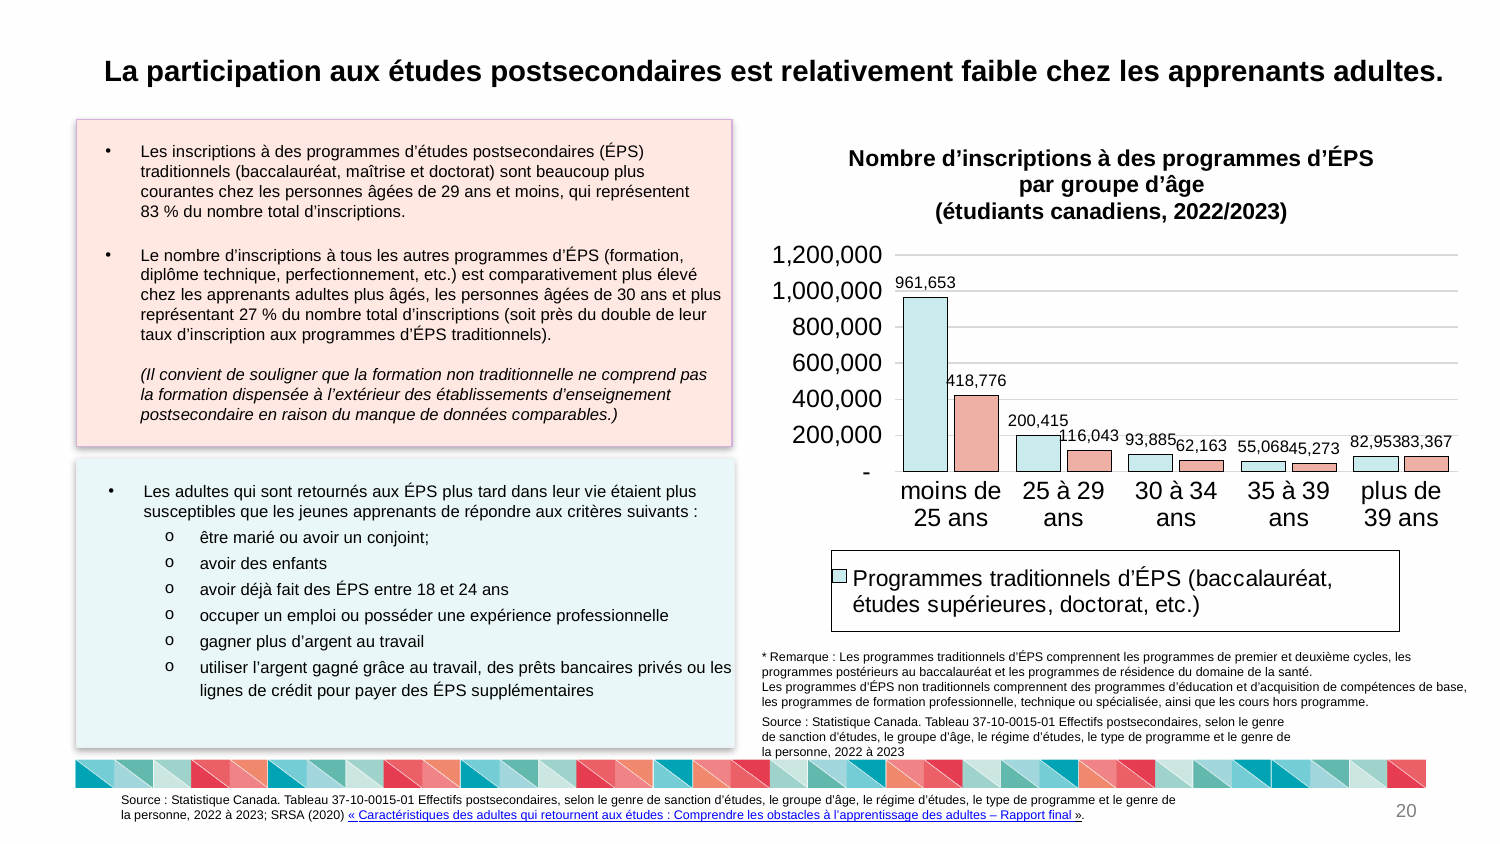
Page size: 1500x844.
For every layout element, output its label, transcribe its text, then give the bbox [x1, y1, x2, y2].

text_box Source : Statistique Canada. Tableau 37-10-0015-01 Effectifs postsecondaires, selon le genre de sanction d’études, le groupe d’âge, le régime d’études, le type de programme et le genre de la personne, 2022 à 2023; SRSA (2020) « Caractéristiques des adultes qui retournent aux études : Comprendre les obstacles à l’apprentissage des adultes – Rapport final ». [109, 786, 1198, 844]
text_box Les inscriptions à des programmes d’études postsecondaires (ÉPS) traditionnels (baccalauréat, maîtrise et doctorat) sont beaucoup plus courantes chez les personnes âgées de 29 ans et moins, qui représentent 83 % du nombre total d’inscriptions. Le nombre d’inscriptions à tous les autres programmes d’ÉPS (formation, diplôme technique, perfectionnement, etc.) est comparativement plus élevé chez les apprenants adultes plus âgés, les personnes âgées de 30 ans et plus représentant 27 % du nombre total d’inscriptions (soit près du double de leur taux d’inscription aux programmes d’ÉPS traditionnels). (Il convient de souligner que la formation non traditionnelle ne comprend pas la formation dispensée à l’extérieur des établissements d’enseignement postsecondaire en raison du manque de données comparables.) [94, 135, 734, 470]
text_box [76, 119, 733, 447]
text_box [76, 458, 735, 748]
text_box Source : Statistique Canada. Tableau 37-10-0015-01 Effectifs postsecondaires, selon le genre de sanction d’études, le groupe d’âge, le régime d’études, le type de programme et le genre de la personne, 2022 à 2023 [750, 715, 1307, 780]
text_box 20 [1381, 791, 1500, 837]
text_box * Remarque : Les programmes traditionnels d’ÉPS comprennent les programmes de premier et deuxième cycles, les programmes postérieurs au baccalauréat et les programmes de résidence du domaine de la santé. Les programmes d’ÉPS non traditionnels comprennent des programmes d’éducation et d’acquisition de compétences de base, les programmes de formation professionnelle, technique ou spécialisée, ainsi que les cours hors programme. [750, 643, 1481, 715]
chart [750, 118, 1473, 644]
picture [0, 0, 1500, 844]
text_box Les adultes qui sont retournés aux ÉPS plus tard dans leur vie étaient plus susceptibles que les jeunes apprenants de répondre aux critères suivants : être marié ou avoir un conjoint; avoir des enfants avoir déjà fait des ÉPS entre 18 et 24 ans occuper un emploi ou posséder une expérience professionnelle gagner plus d’argent au travail utiliser l’argent gagné grâce au travail, des prêts bancaires privés ou les lignes de crédit pour payer des ÉPS supplémentaires [93, 473, 750, 708]
title La participation aux études postsecondaires est relativement faible chez les apprenants adultes. [92, 46, 1481, 103]
